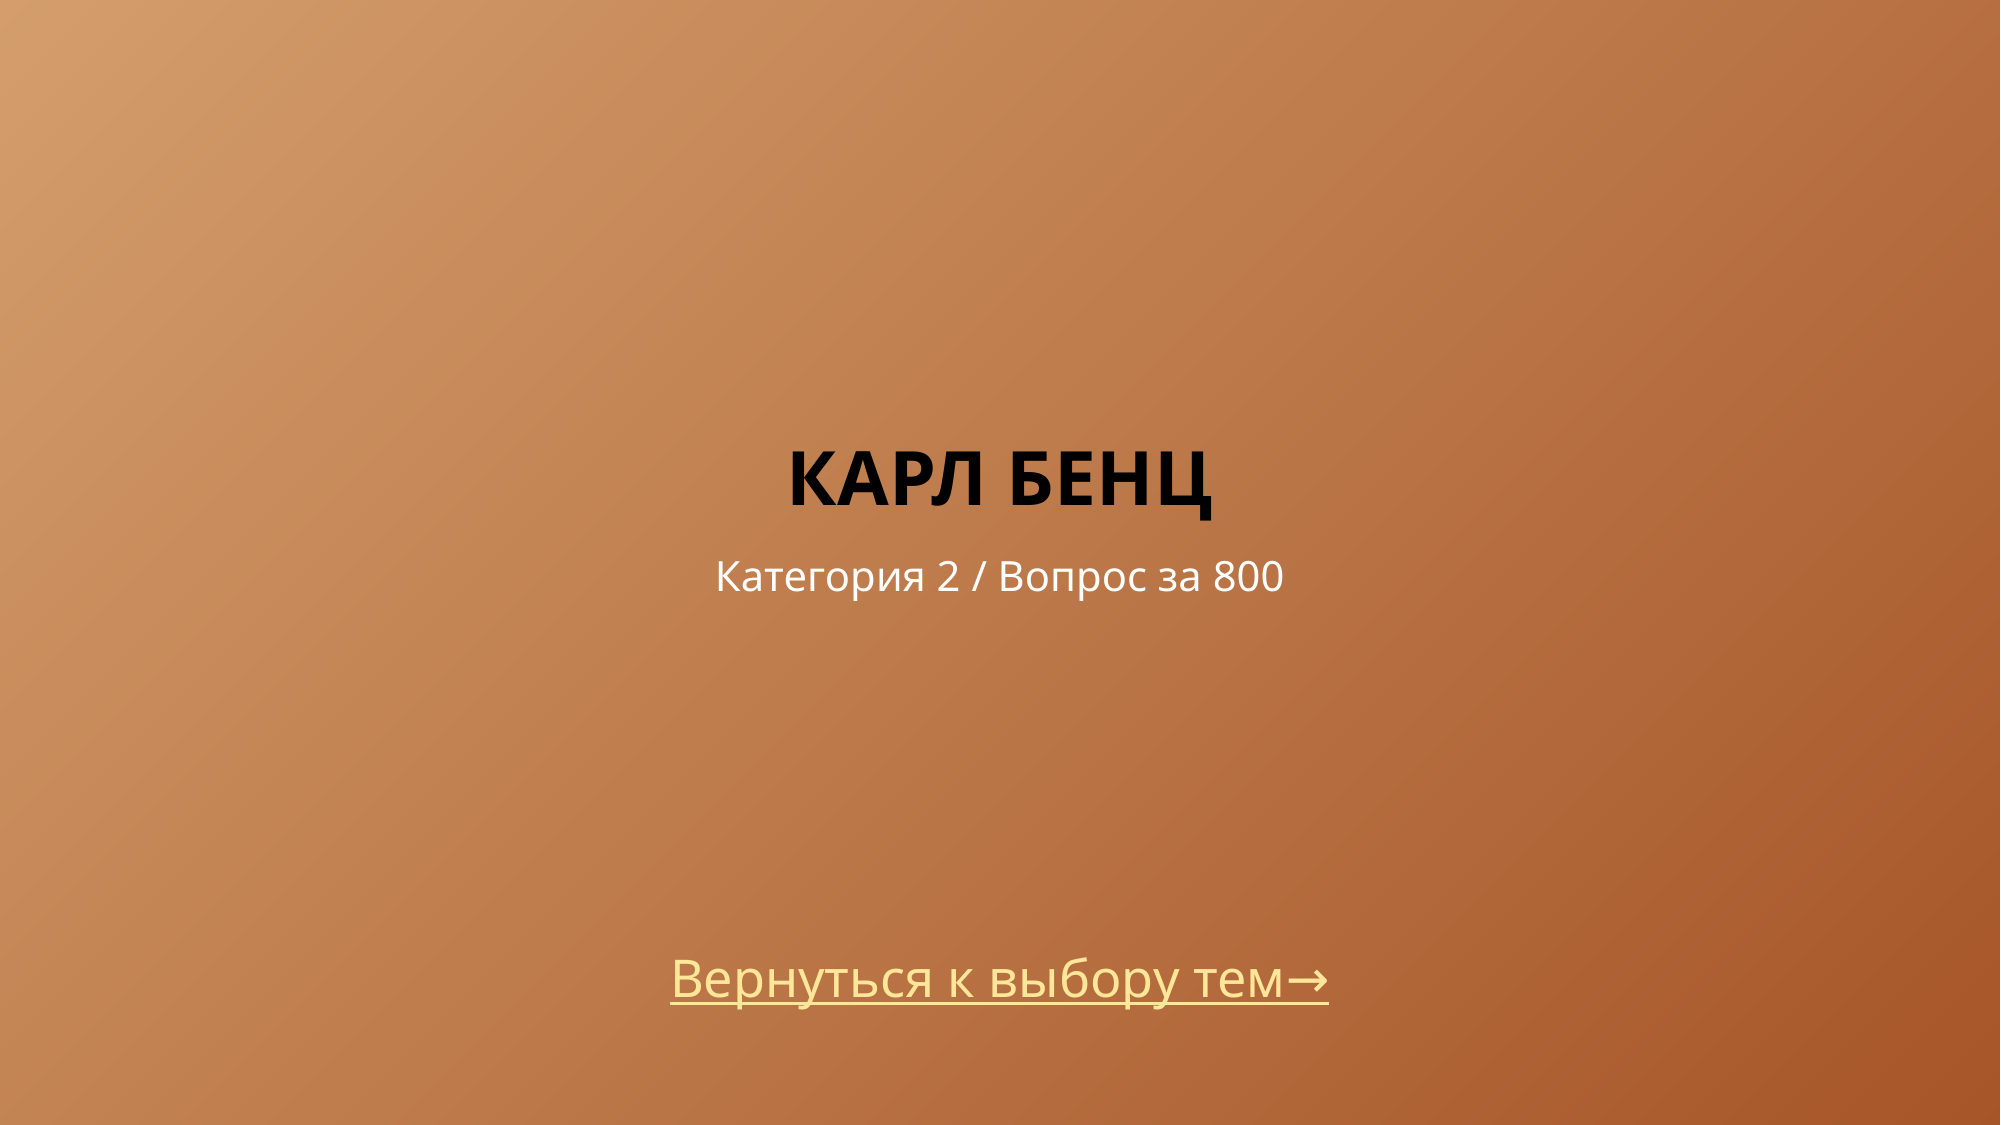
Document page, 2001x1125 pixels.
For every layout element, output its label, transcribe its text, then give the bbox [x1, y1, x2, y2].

title Карл Бенц Категория 2 / Вопрос за 800 [117, 396, 1883, 646]
text_box Вернуться к выбору тем→ [655, 938, 1345, 1016]
